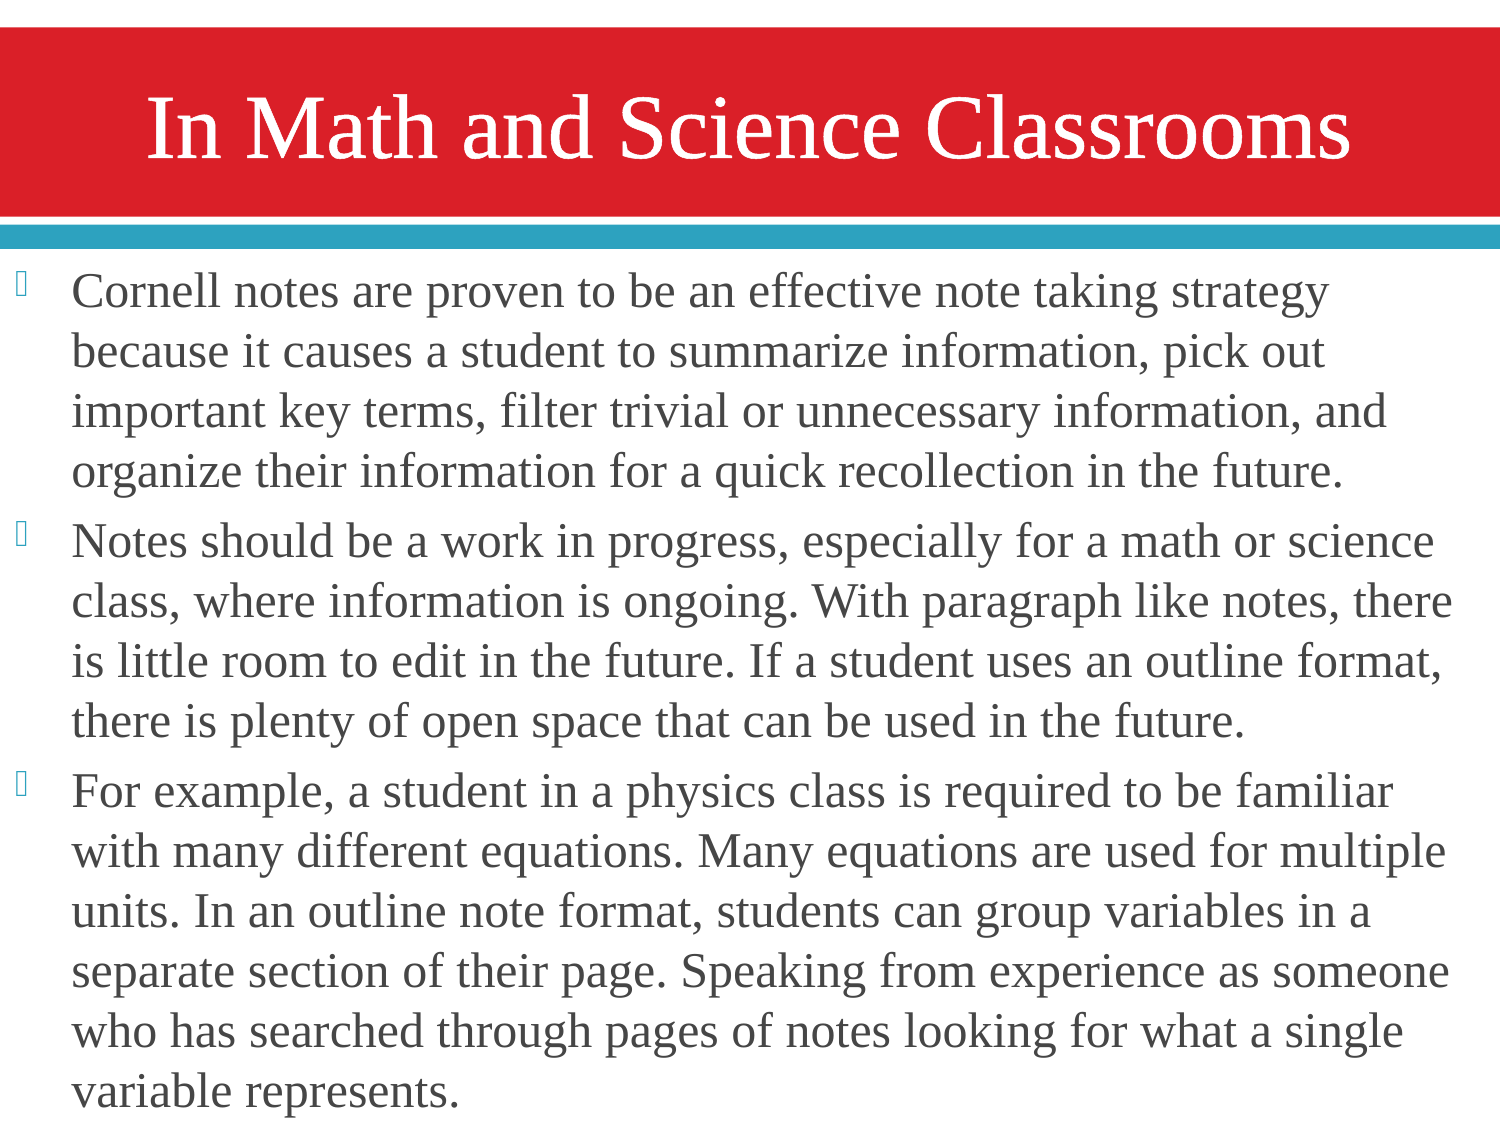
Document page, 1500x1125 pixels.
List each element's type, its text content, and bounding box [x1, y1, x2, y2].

title In Math and Science Classrooms [75, 29, 1425, 213]
list Cornell notes are proven to be an effective note taking strategy because it causes a student to summarize information, pick out important key terms, filter trivial or unnecessary information, and organize their information for a quick recollection in the future. Notes should be a work in progress, especially for a math or science class, where information is ongoing. With paragraph like notes, there is little room to edit in the future. If a student uses an outline format, there is plenty of open space that can be used in the future. For example, a student in a physics class is required to be familiar with many different equations. Many equations are used for multiple units. In an outline note format, students can group variables in a separate section of their page. Speaking from experience as someone who has searched through pages of notes looking for what a single variable represents. [0, 249, 1500, 1088]
